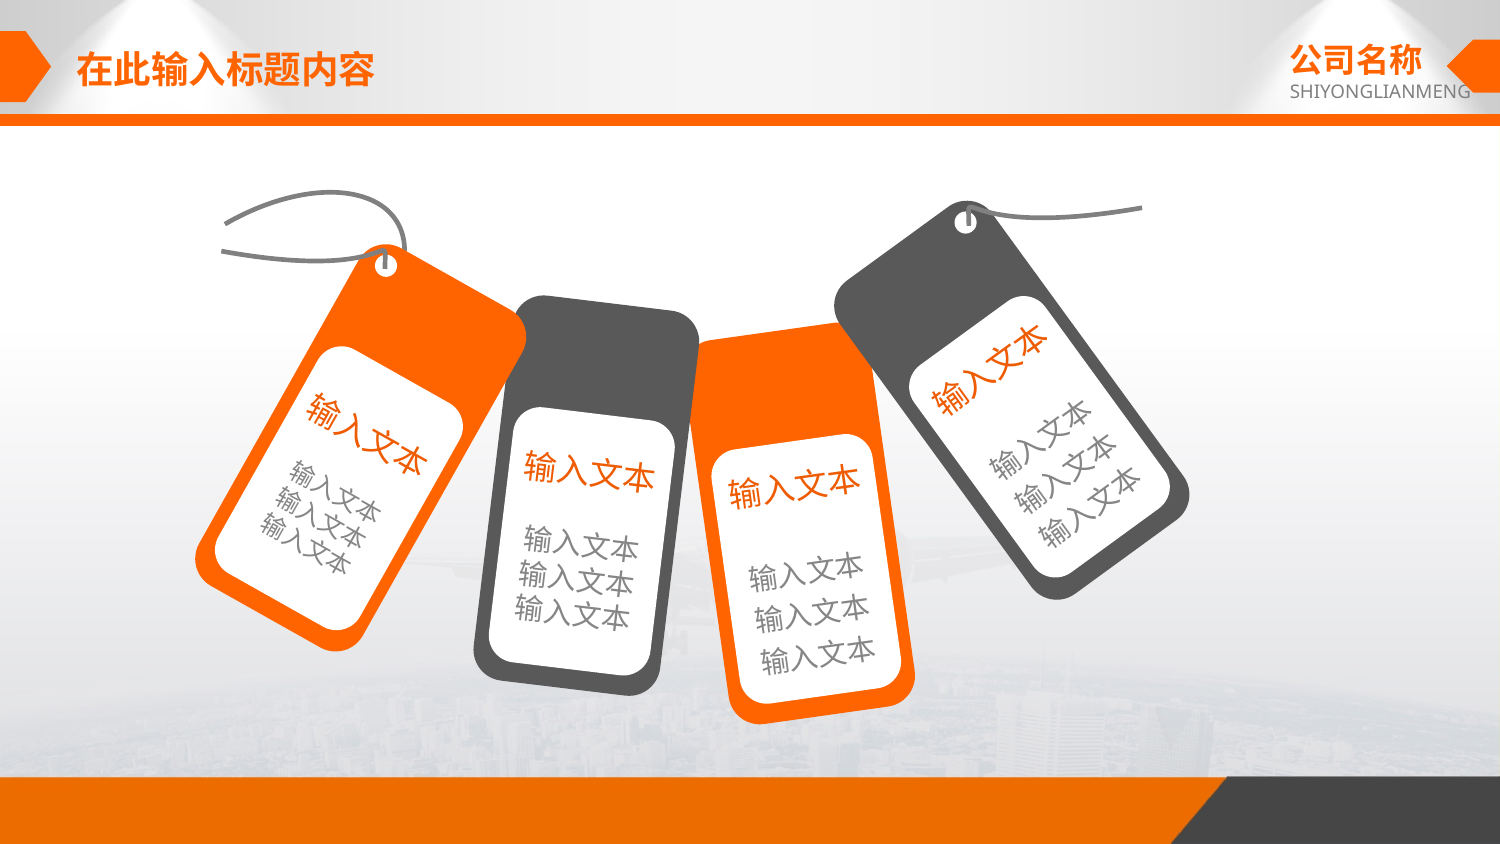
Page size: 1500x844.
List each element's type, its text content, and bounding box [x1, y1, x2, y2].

picture [0, 0, 1500, 114]
picture [0, 126, 1500, 844]
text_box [492, 301, 681, 690]
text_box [917, 136, 1148, 595]
text_box 在此输入标题内容 [61, 38, 392, 98]
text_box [111, 181, 455, 642]
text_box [705, 329, 894, 718]
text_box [1294, 31, 1500, 111]
